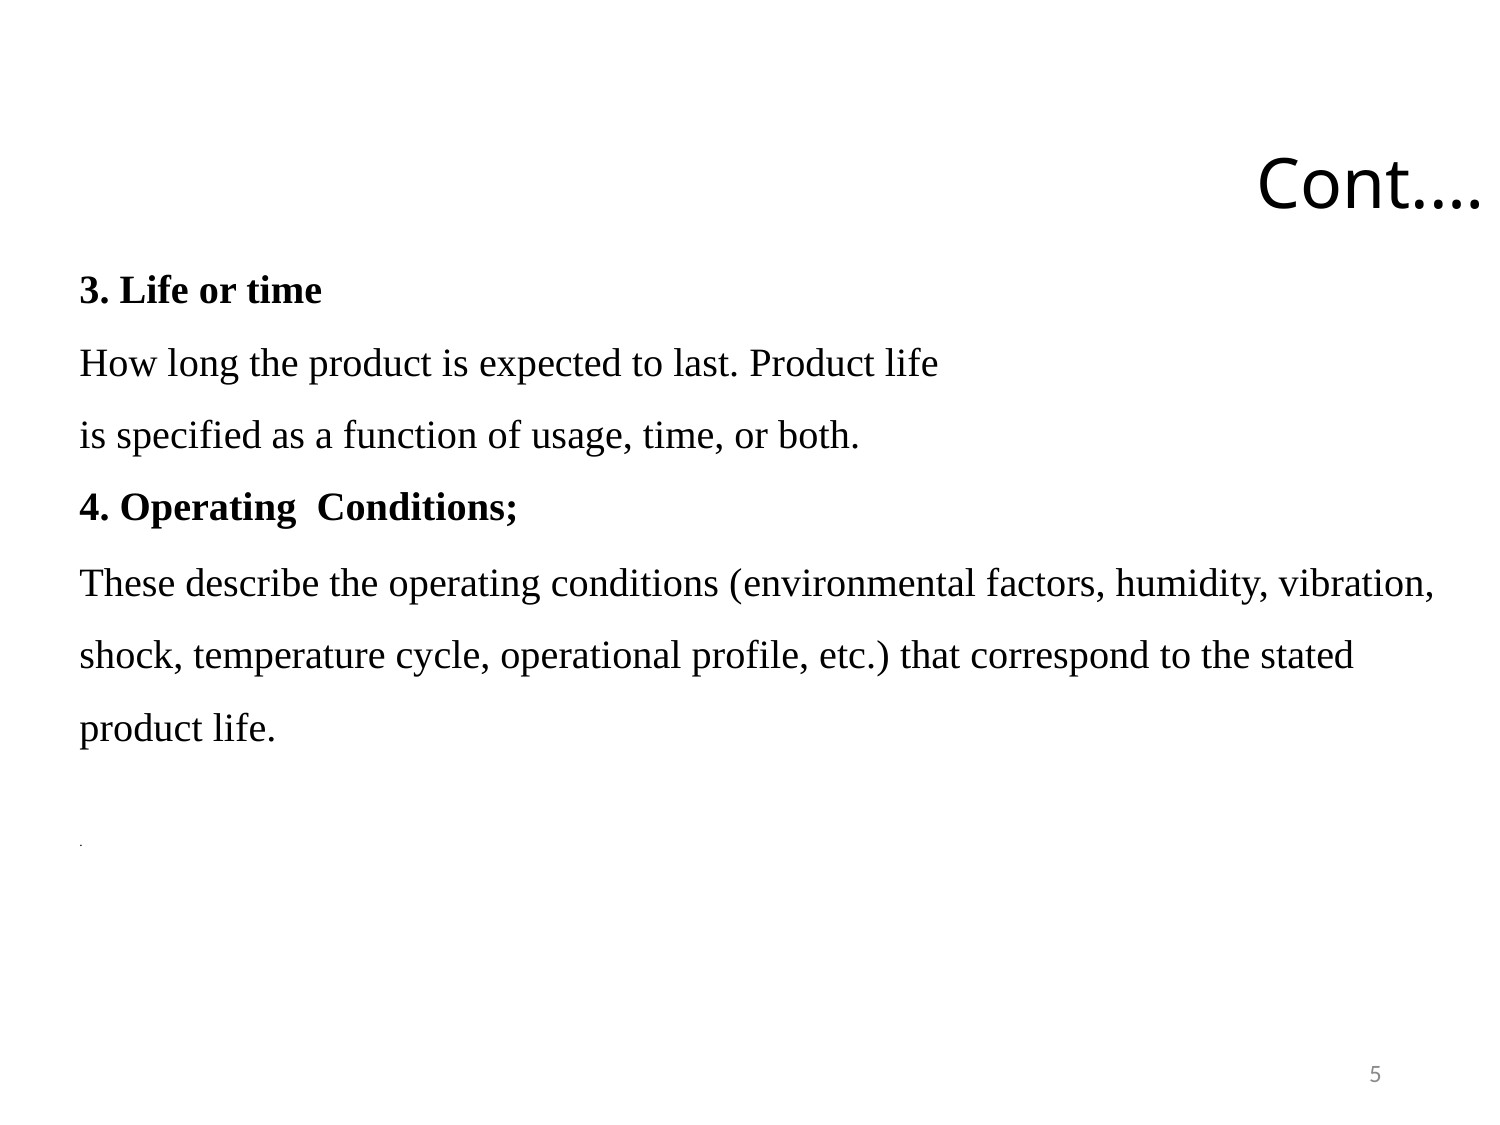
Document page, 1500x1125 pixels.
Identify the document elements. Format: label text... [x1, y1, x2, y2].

title Cont.… [87, 140, 1500, 231]
list 3. Life or time How long the product is expected to last. Product life is specified as a function of usage, time, or both. 4. Operating Conditions; These describe the operating conditions (environmental factors, humidity, vibration, shock, temperature cycle, operational profile, etc.) that correspond to the stated product life. . [64, 231, 1500, 923]
slide_number 5 [1059, 1042, 1397, 1103]
